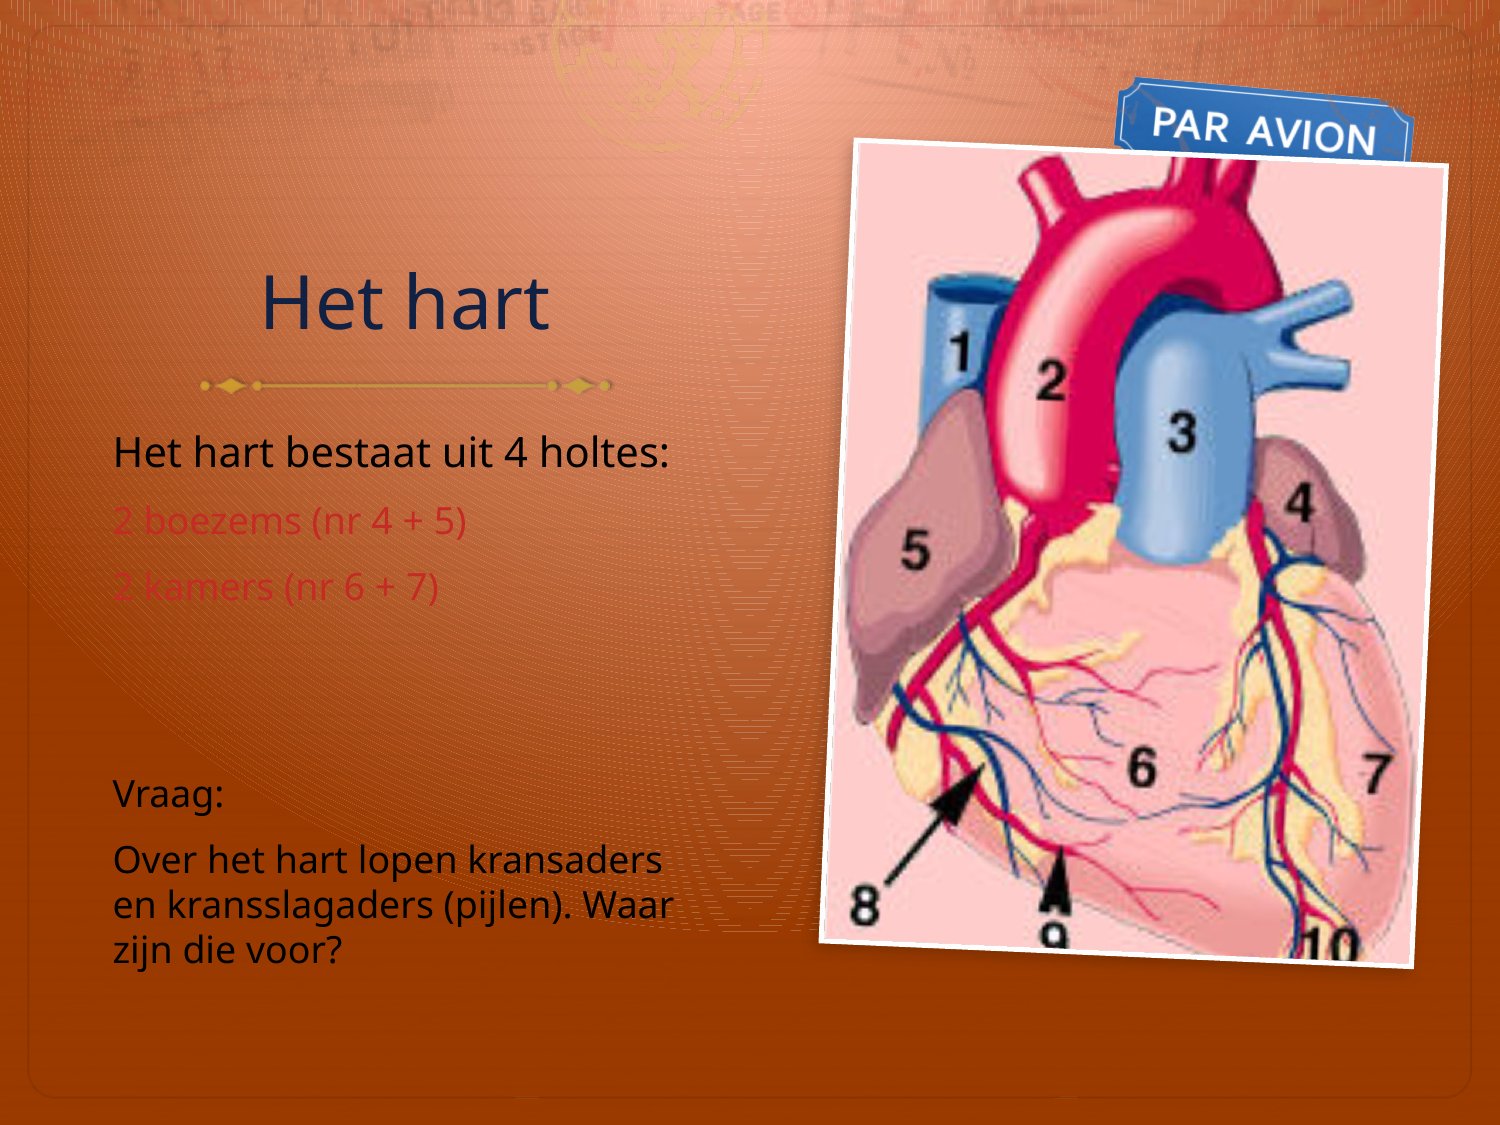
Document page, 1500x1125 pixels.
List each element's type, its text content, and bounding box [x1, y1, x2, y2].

title Het hart [97, 71, 713, 352]
list Het hart bestaat uit 4 holtes: 2 boezems (nr 4 + 5) 2 kamers (nr 6 + 7) Vraag: Over het hart lopen kransaders en kransslagaders (pijlen). Waar zijn die voor? [97, 418, 713, 1067]
picture [0, 0, 1500, 1125]
